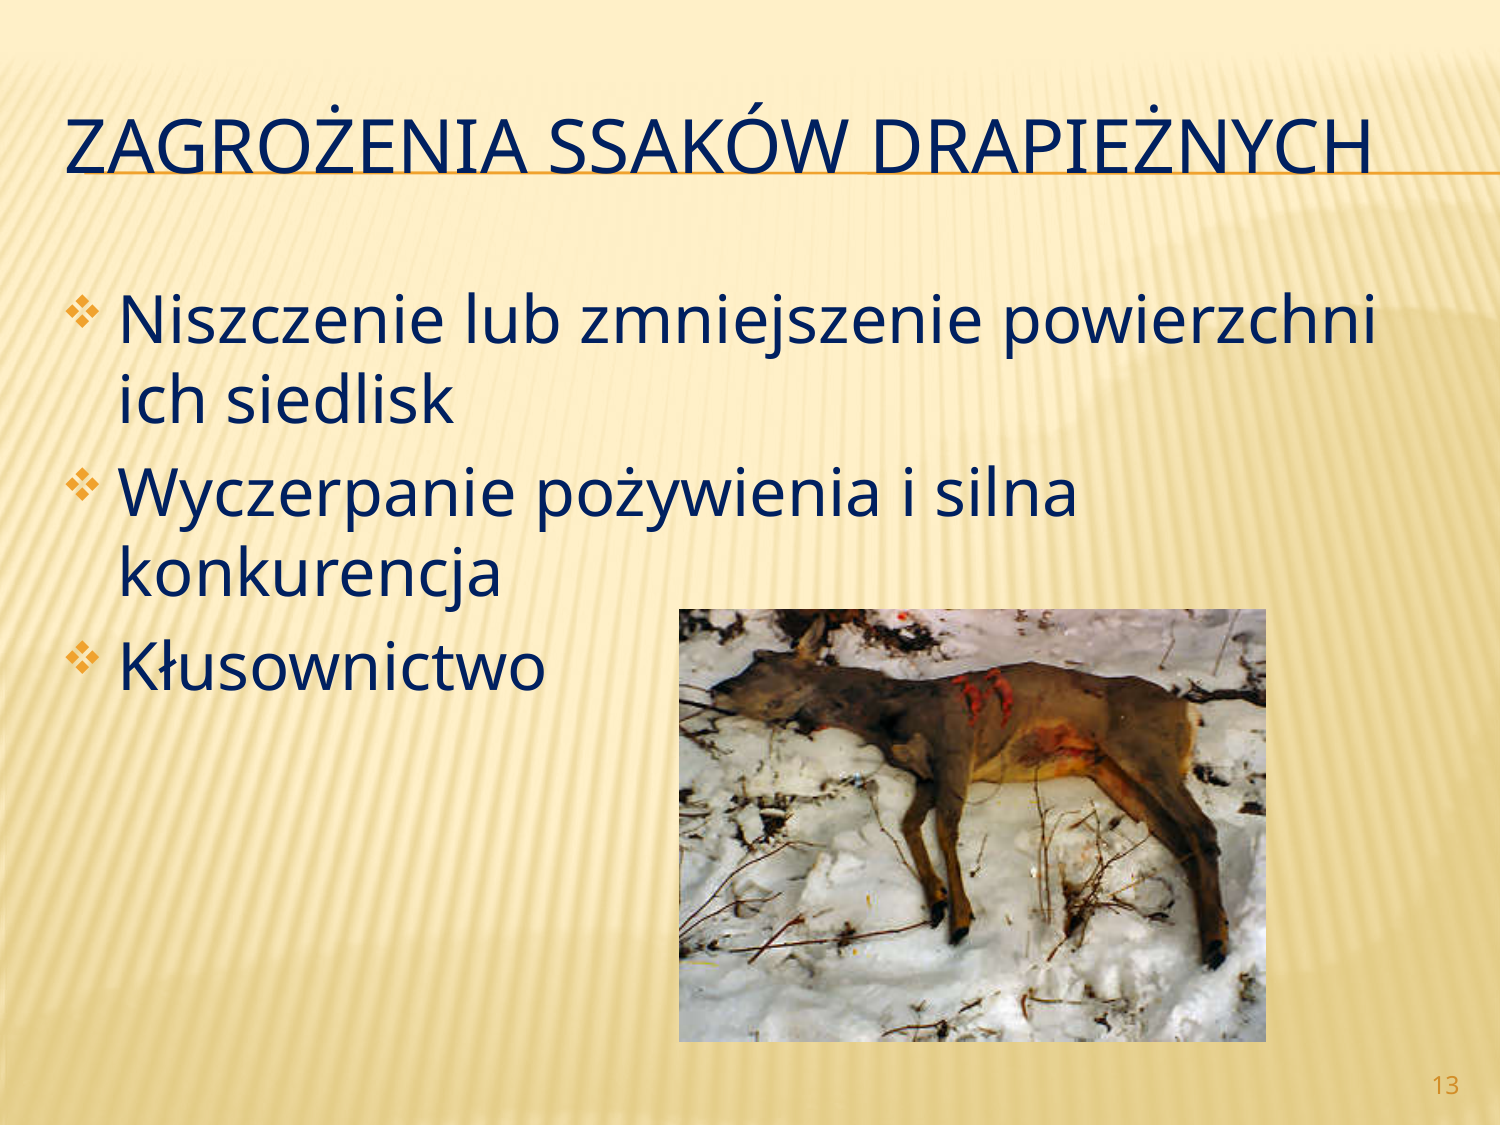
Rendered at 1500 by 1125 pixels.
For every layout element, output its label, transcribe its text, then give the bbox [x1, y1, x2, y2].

picture [679, 609, 1266, 1042]
list Niszczenie lub zmniejszenie powierzchni ich siedlisk Wyczerpanie pożywienia i silna konkurencja Kłusownictwo [46, 269, 1472, 1012]
title Zagrożenia ssaków drapieżnych [50, 75, 1475, 213]
slide_number 13 [1350, 1061, 1475, 1103]
